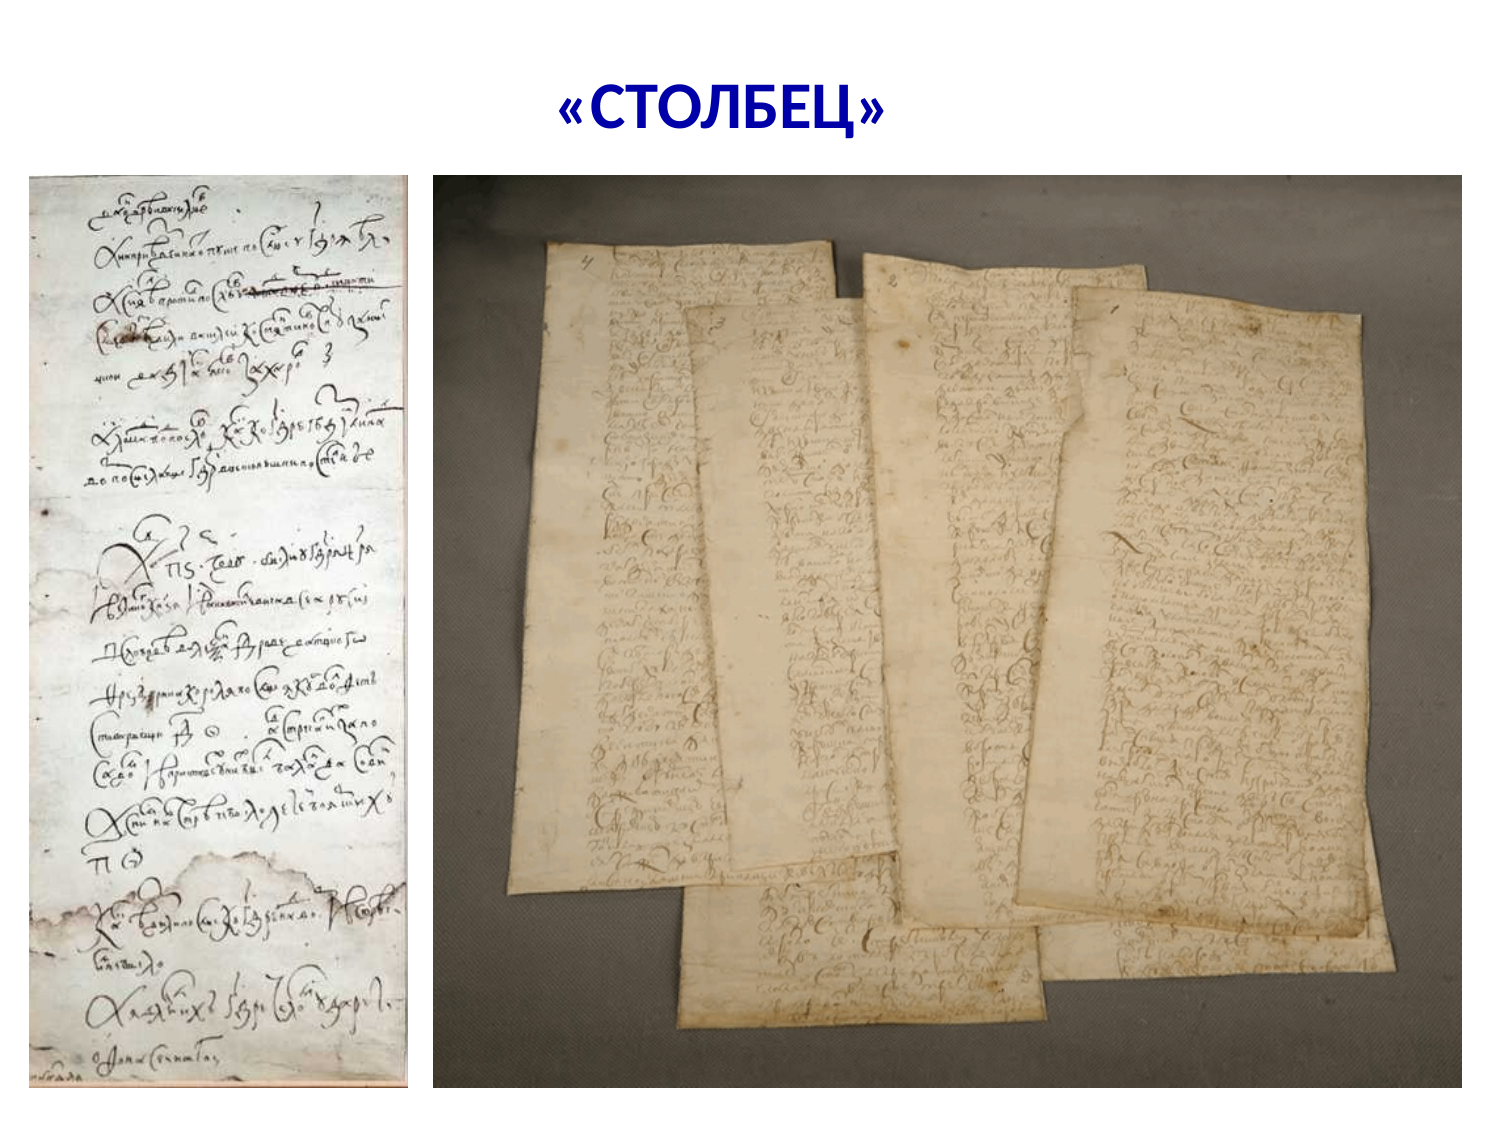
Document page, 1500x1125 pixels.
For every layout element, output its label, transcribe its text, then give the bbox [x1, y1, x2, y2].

picture [432, 174, 1462, 1088]
picture [29, 174, 408, 1088]
text_box «СТОЛБЕЦ» [29, 54, 1447, 150]
